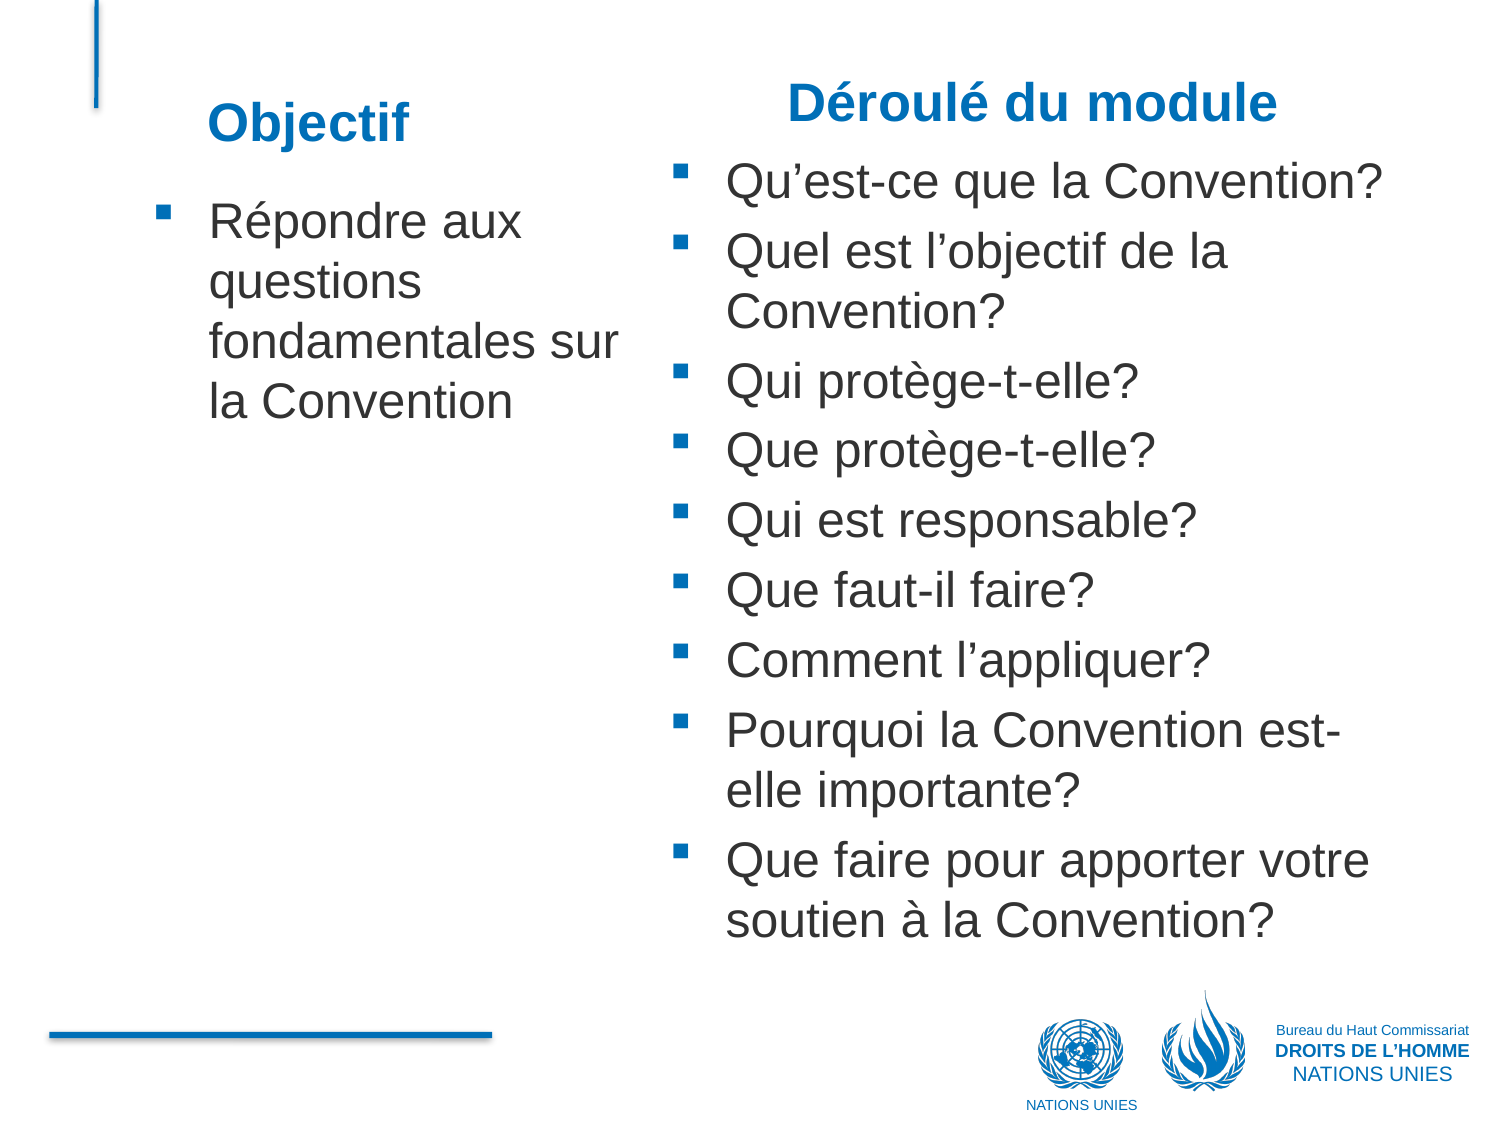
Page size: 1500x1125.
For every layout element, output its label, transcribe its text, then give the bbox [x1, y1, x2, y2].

text_box Déroulé du module [772, 60, 1295, 140]
text_box Qu’est-ce que la Convention? Quel est l’objectif de la Convention? Qui protège-t-elle? Que protège-t-elle? Qui est responsable? Que faut-il faire? Comment l’appliquer? Pourquoi la Convention est-elle importante? Que faire pour apporter votre soutien à la Convention? [654, 140, 1434, 956]
text_box NATIONS UNIES [980, 1088, 1184, 1121]
text_box Objectif [192, 79, 425, 160]
text_box Bureau du Haut Commissariat DROITS DE L’HOMME NATIONS UNIES [1245, 1013, 1500, 1094]
picture [1037, 990, 1457, 1107]
text_box Répondre aux questions fondamentales sur la Convention [137, 180, 654, 436]
